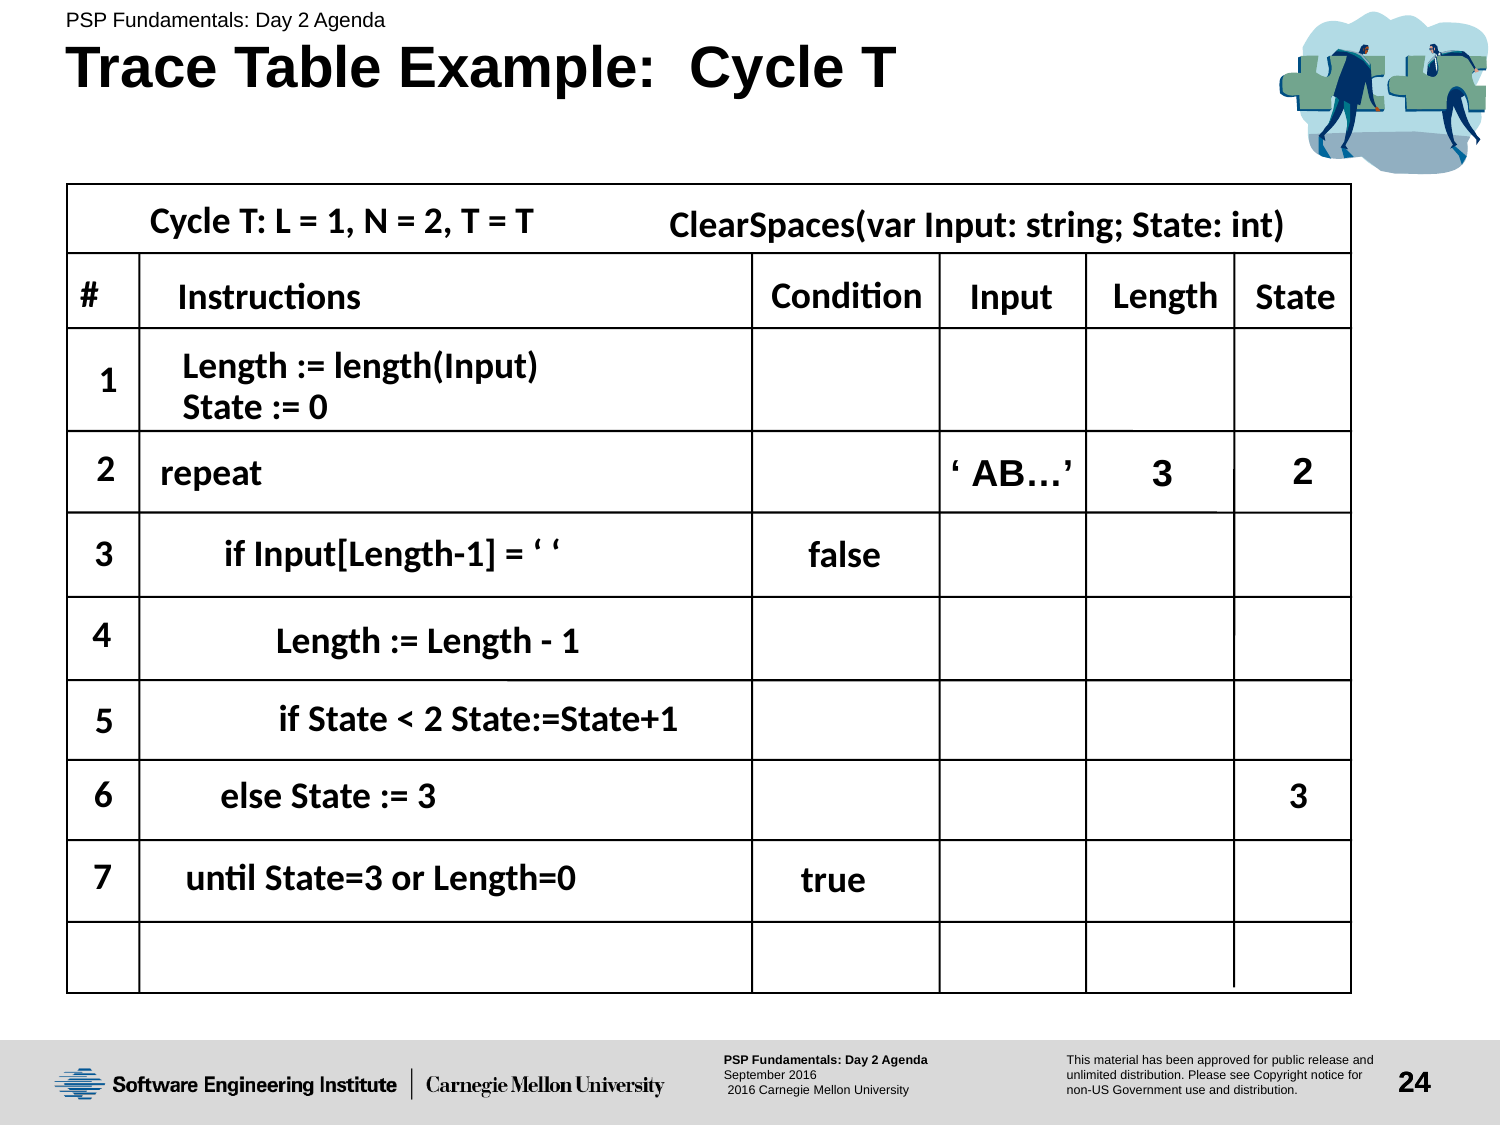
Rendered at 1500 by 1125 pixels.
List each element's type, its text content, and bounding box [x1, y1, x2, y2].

picture [1277, 11, 1489, 177]
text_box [63, 184, 1358, 994]
picture [46, 1061, 673, 1104]
title Trace Table Example: Cycle T [65, 37, 1277, 148]
